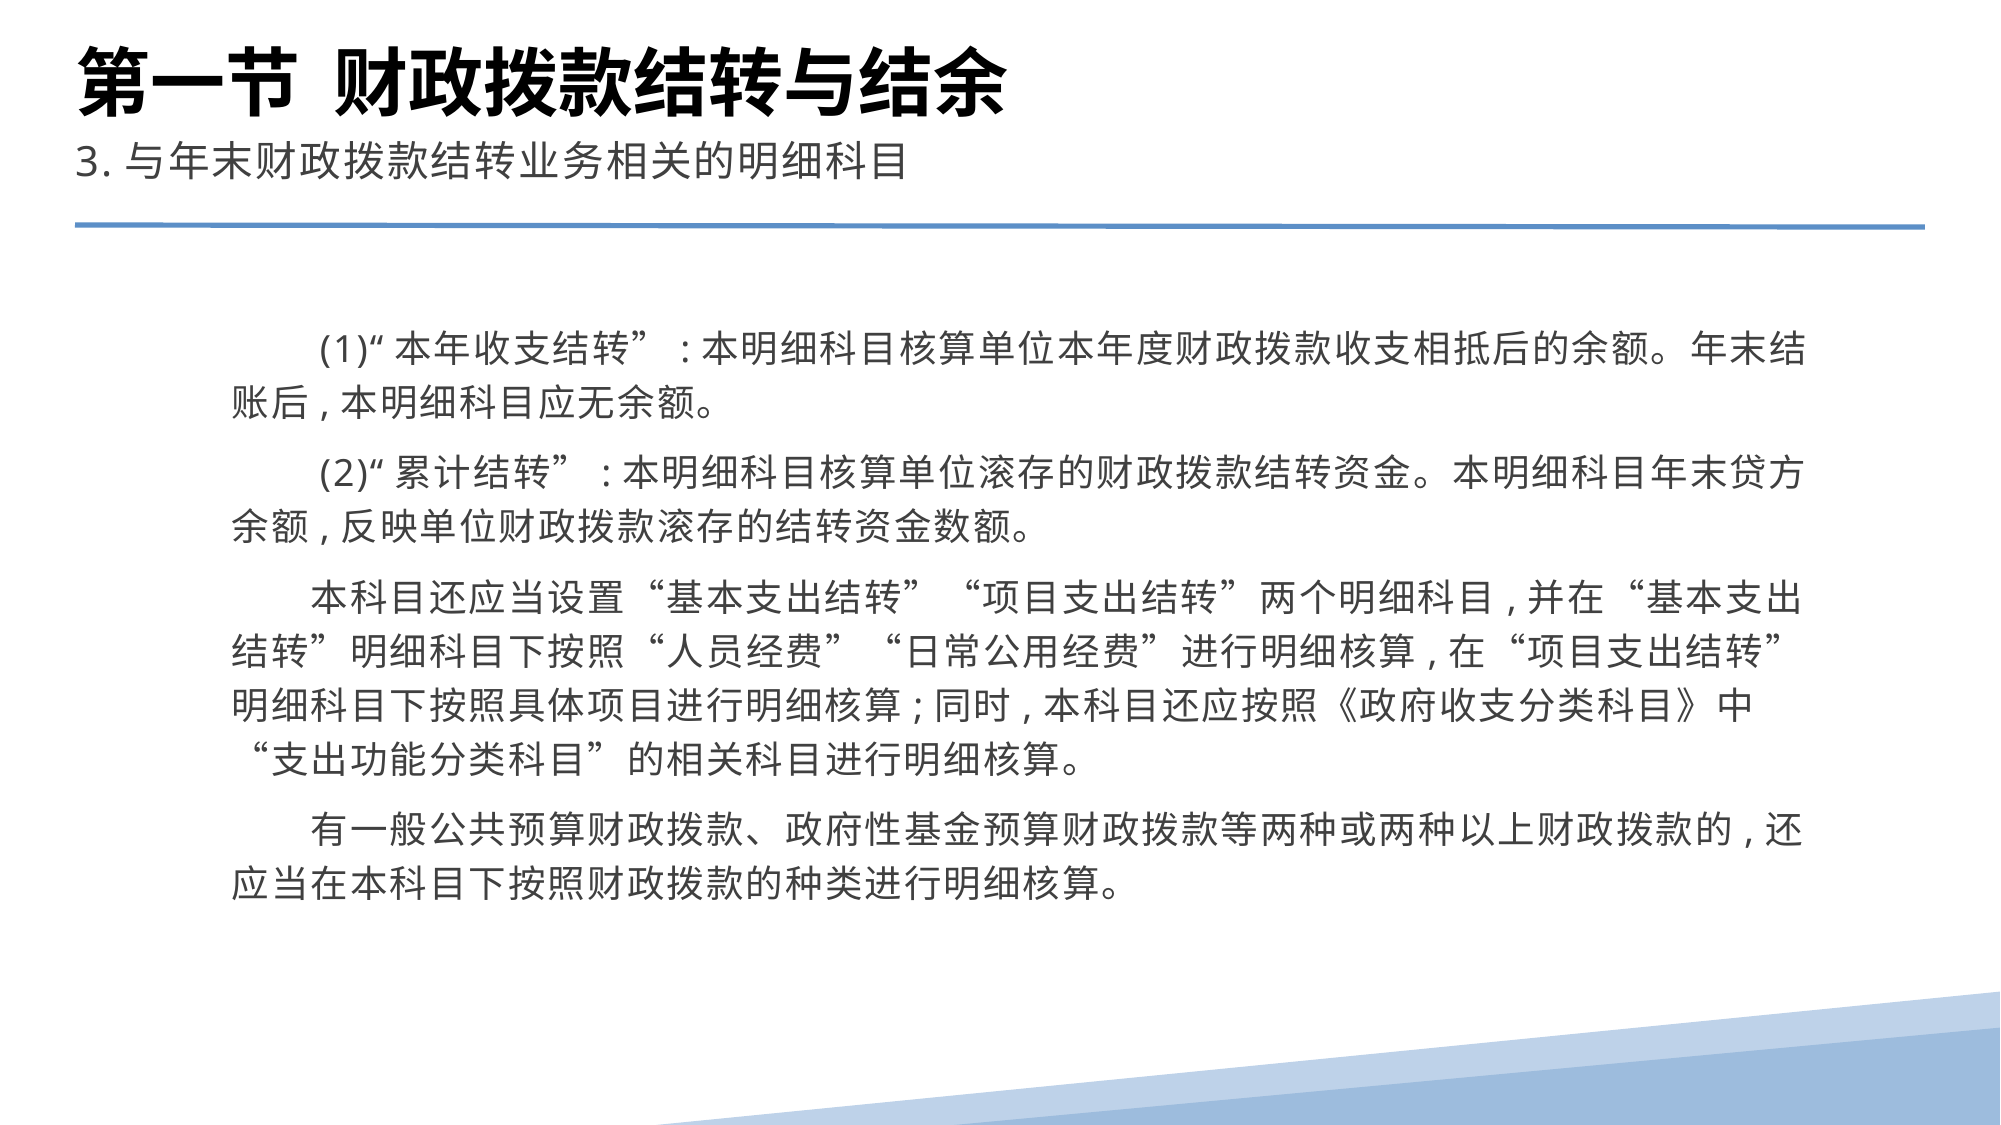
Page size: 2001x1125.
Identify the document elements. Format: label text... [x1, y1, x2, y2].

text_box 3.与年末财政拨款结转业务相关的明细科目 [75, 124, 1925, 200]
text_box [74, 224, 1925, 228]
text_box (1)“本年收支结转”:本明细科目核算单位本年度财政拨款收支相抵后的余额。年末结账后,本明细科目应无余额。 (2)“累计结转”:本明细科目核算单位滚存的财政拨款结转资金。本明细科目年末贷方余额,反映单位财政拨款滚存的结转资金数额。 本科目还应当设置“基本支出结转”“项目支出结转”两个明细科目,并在“基本支出结转”明细科目下按照“人员经费”“日常公用经费”进行明细核算,在“项目支出结转”明细科目下按照具体项目进行明细核算;同时,本科目还应按照《政府收支分类科目》中“支出功能分类科目”的相关科目进行明细核算。 有一般公共预算财政拨款、政府性基金预算财政拨款等两种或两种以上财政拨款的,还应当在本科目下按照财政拨款的种类进行明细核算。 [221, 263, 1840, 958]
text_box 第一节 财政拨款结转与结余 [75, 24, 1925, 124]
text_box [656, 991, 2000, 1125]
